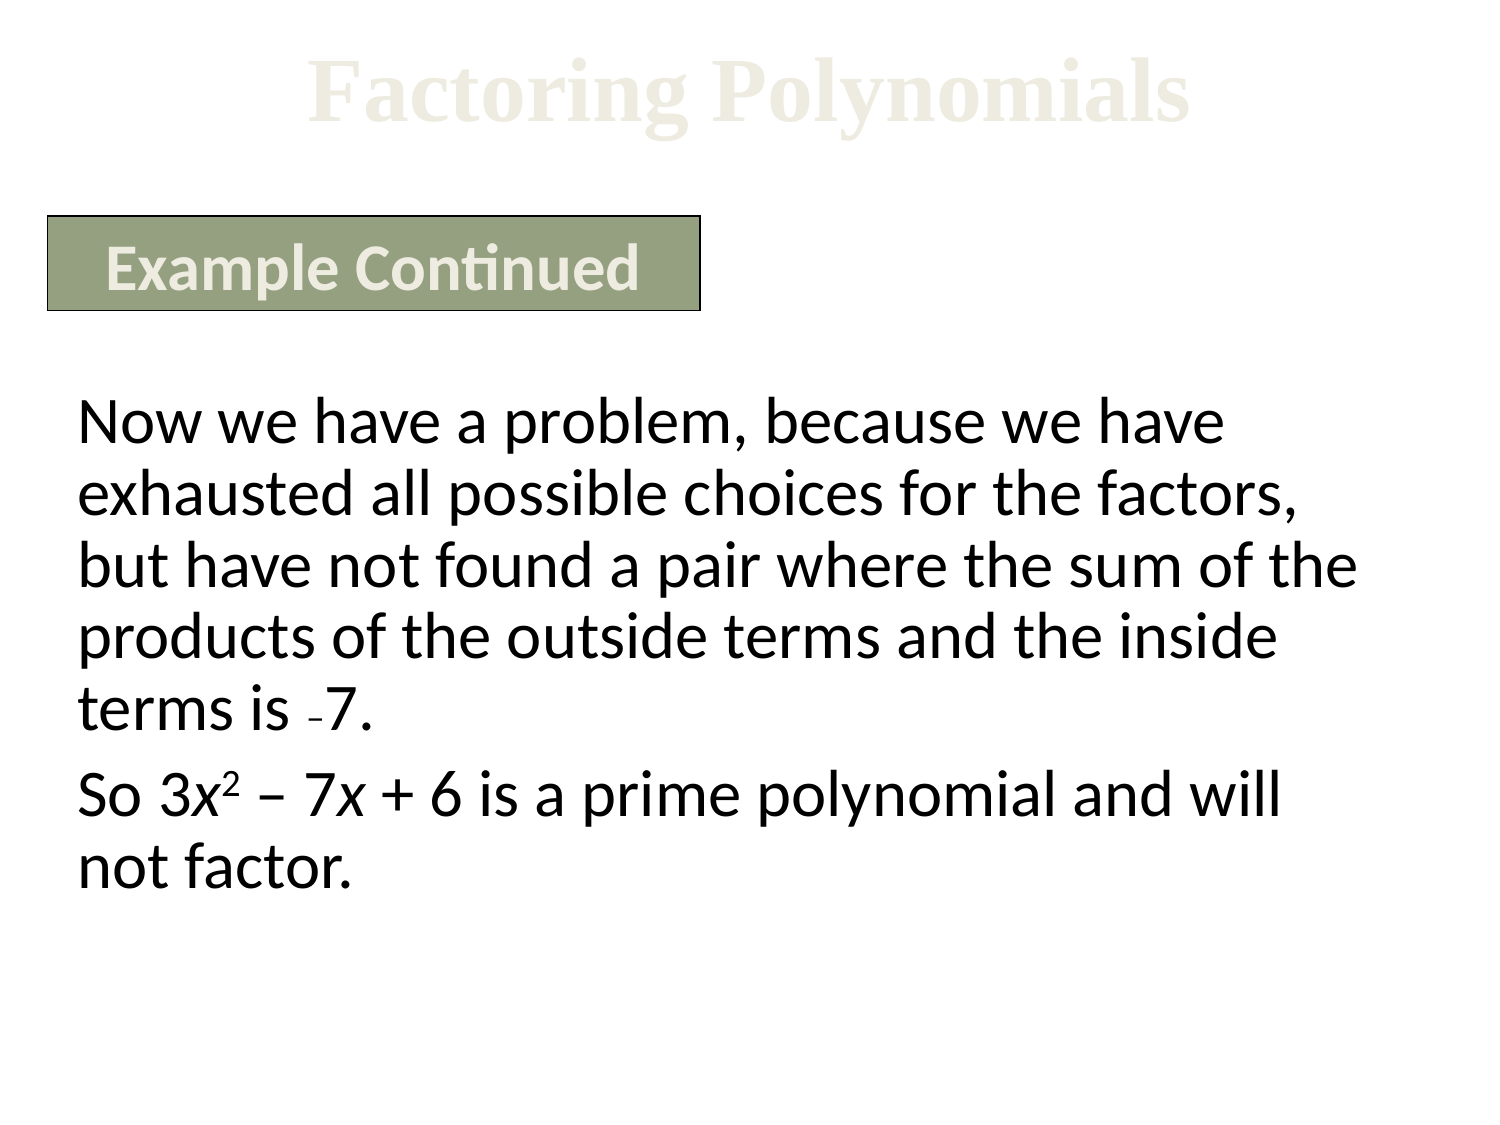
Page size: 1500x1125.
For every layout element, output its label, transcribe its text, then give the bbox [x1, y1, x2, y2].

text_box Example Continued [47, 215, 700, 311]
text_box Factoring Polynomials [74, 35, 1425, 136]
text_box Now we have a problem, because we have exhausted all possible choices for the factors, but have not found a pair where the sum of the products of the outside terms and the inside terms is –7. So 3x2 – 7x + 6 is a prime polynomial and will not factor. [62, 378, 1388, 910]
